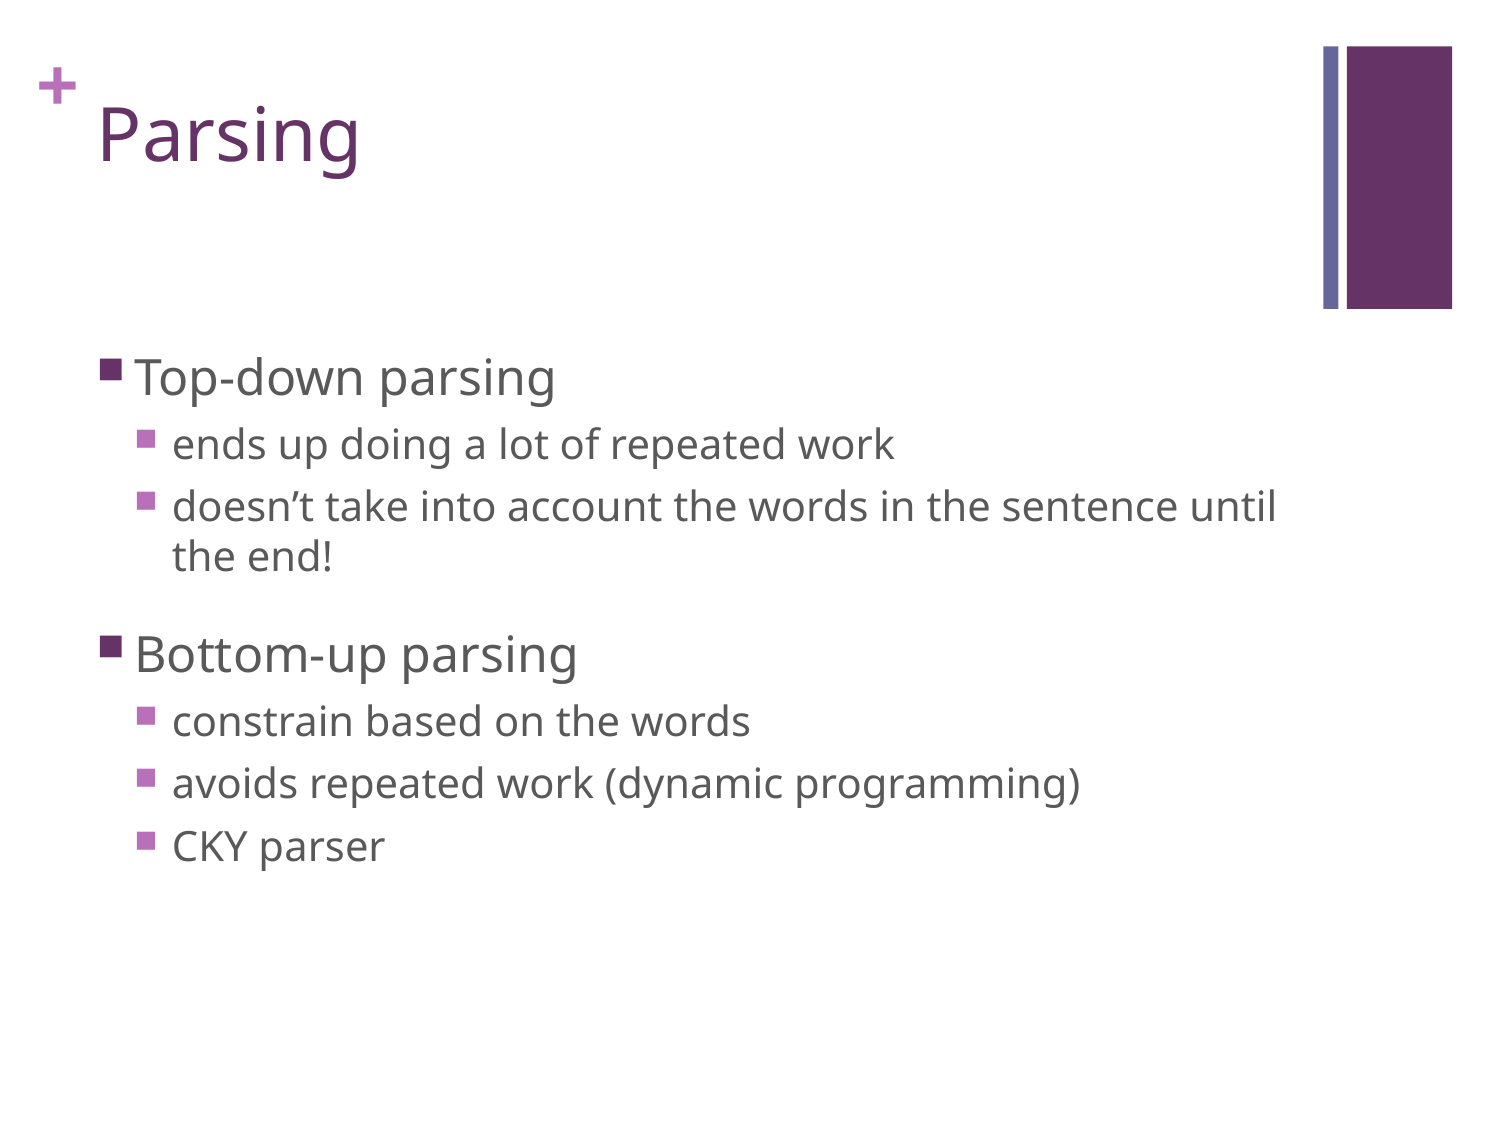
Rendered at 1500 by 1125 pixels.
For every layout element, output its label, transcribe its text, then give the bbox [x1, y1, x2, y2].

list Top-down parsing ends up doing a lot of repeated work doesn’t take into account the words in the sentence until the end! Bottom-up parsing constrain based on the words avoids repeated work (dynamic programming) CKY parser [81, 337, 1322, 1005]
title Parsing [81, 79, 1322, 263]
